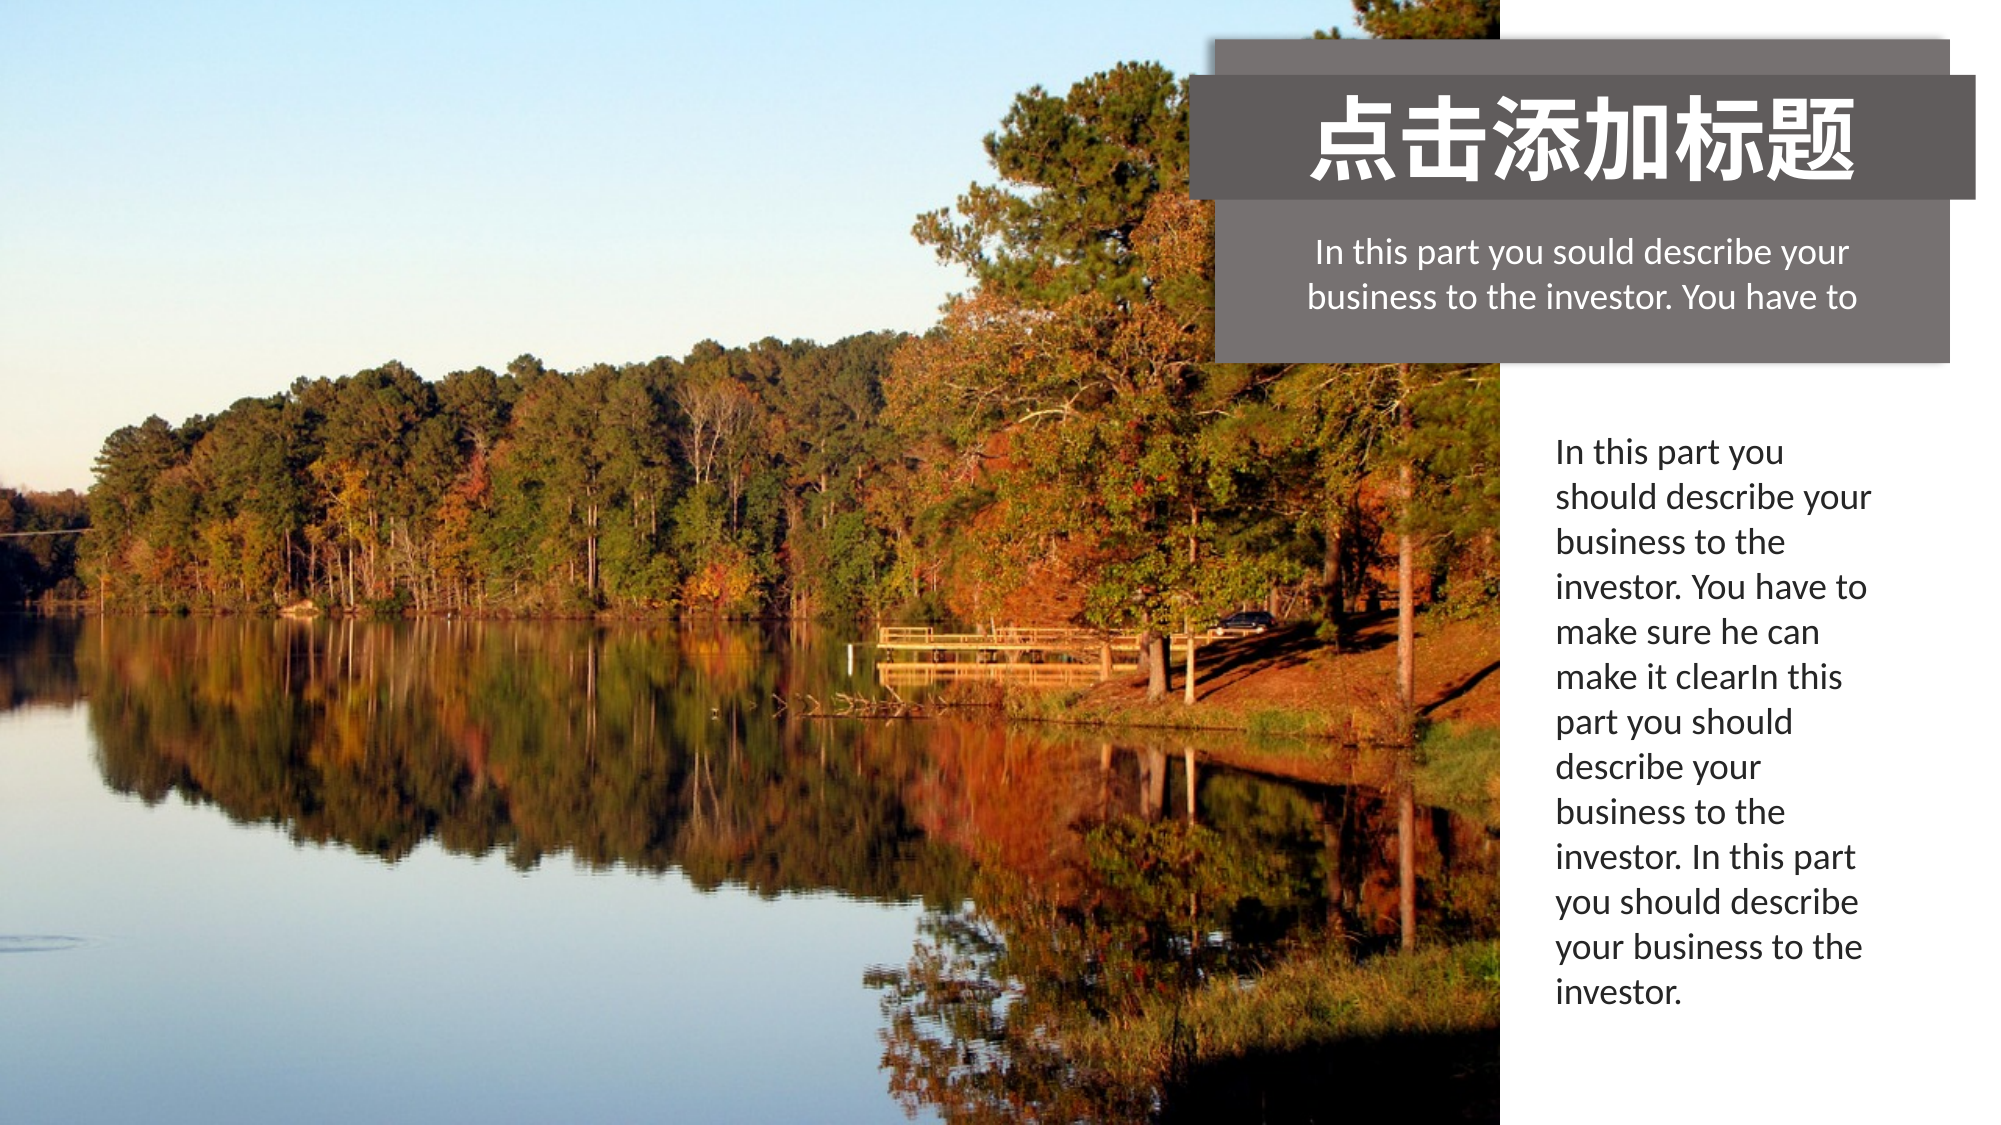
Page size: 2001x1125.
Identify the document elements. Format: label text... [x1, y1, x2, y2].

text_box In this part you sould describe your business to the investor. You have to [1500, 219, 1885, 325]
text_box 点击添加标题 [1500, 74, 1976, 200]
text_box [1500, 38, 1951, 74]
text_box [1500, 200, 1951, 364]
text_box In this part you should describe your business to the investor. You have to make sure he can make it clearIn this part you should describe your business to the investor. In this part you should describe your business to the investor. [1540, 419, 1910, 1020]
picture [0, 0, 1500, 1125]
